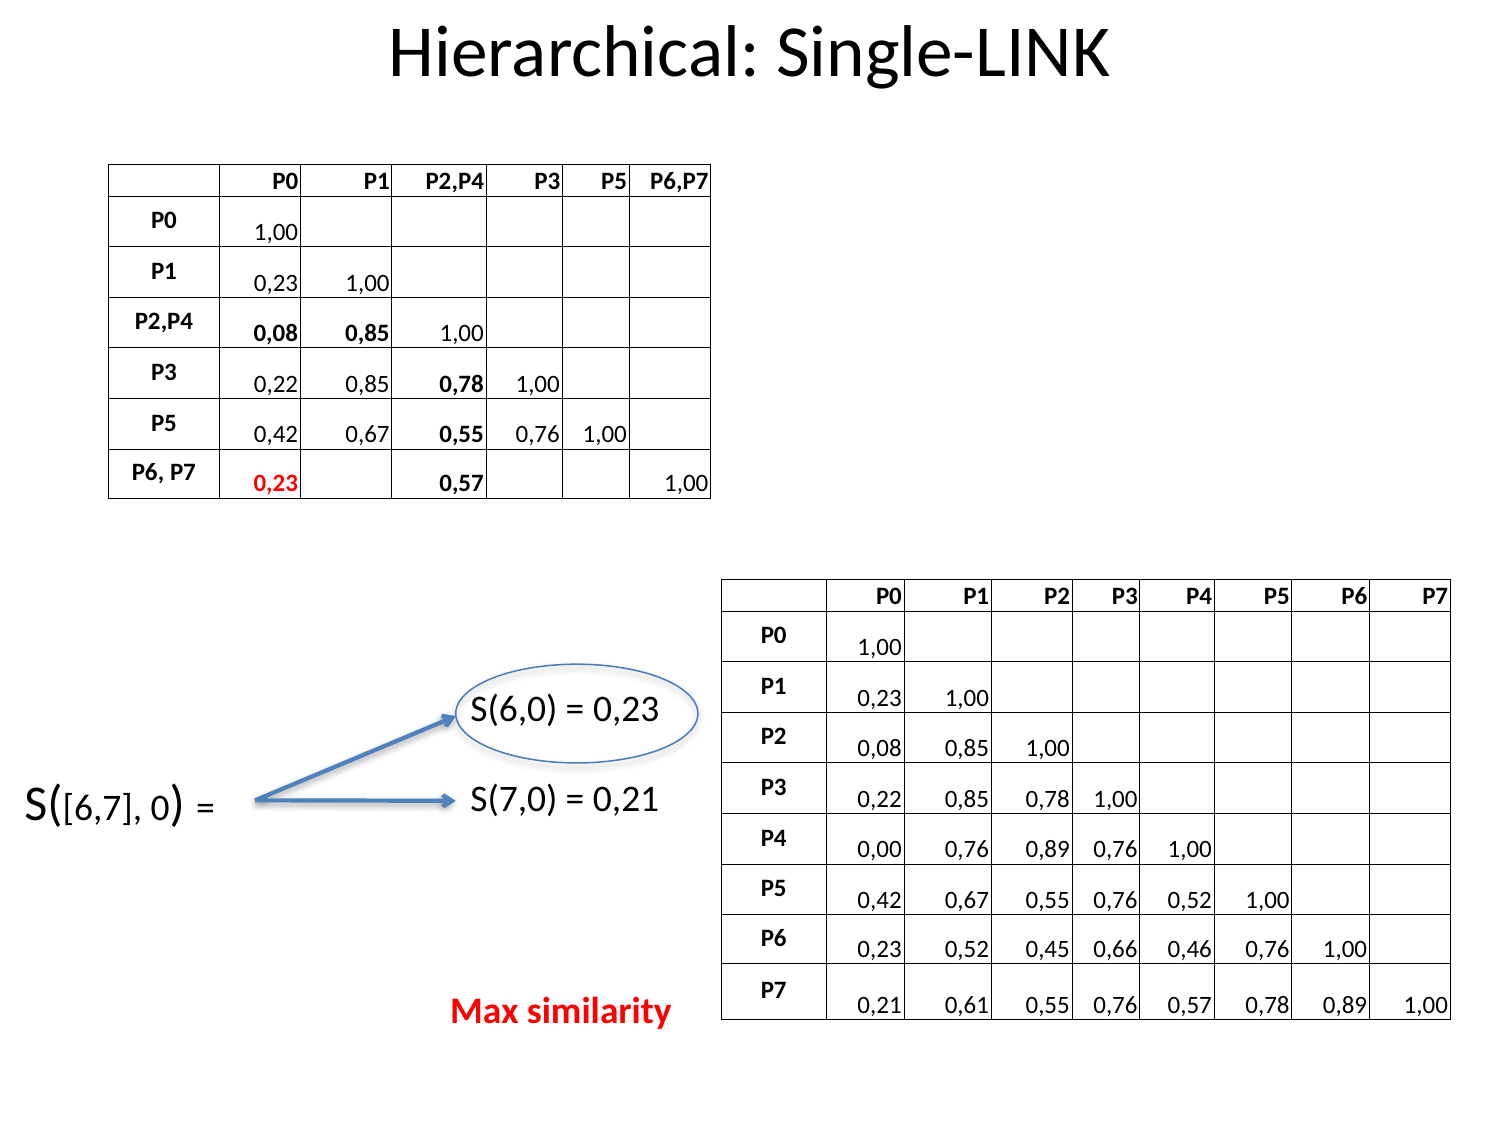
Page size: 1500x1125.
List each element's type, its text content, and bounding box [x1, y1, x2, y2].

table_cell P3 [722, 763, 826, 813]
table_cell 0,89 [1292, 964, 1369, 1019]
table_cell 0,67 [905, 865, 991, 914]
table_cell [630, 247, 710, 297]
table_header P5 [1215, 580, 1291, 611]
title Hierarchical: Single-LINK [75, 0, 1425, 99]
table_cell [1140, 763, 1214, 813]
table_cell [563, 247, 629, 297]
table_cell P6 [722, 915, 826, 963]
table_cell [1292, 763, 1369, 813]
table_cell 0,78 [1215, 964, 1291, 1019]
table_cell 0,22 [827, 763, 904, 813]
table_cell 0,78 [392, 348, 486, 398]
table_cell [1370, 612, 1450, 661]
table_cell [1073, 713, 1139, 762]
table_cell [630, 348, 710, 398]
table_cell 0,46 [1140, 915, 1214, 963]
table_cell [905, 612, 991, 661]
table_cell 1,00 [301, 247, 391, 297]
table_cell 0,76 [1073, 964, 1139, 1019]
table_cell [630, 399, 710, 449]
table_cell [1140, 662, 1214, 712]
table_cell 0,76 [487, 399, 562, 449]
table_cell 0,52 [905, 915, 991, 963]
table_cell 0,85 [301, 298, 391, 347]
table_cell [992, 662, 1072, 712]
table_cell 0,76 [1215, 915, 1291, 963]
text_box S([6,7], 0) = [9, 762, 256, 838]
table_cell [1370, 763, 1450, 813]
table_cell [1073, 662, 1139, 712]
table_cell [392, 197, 486, 246]
table_cell P1 [109, 247, 219, 297]
table_cell 0,61 [905, 964, 991, 1019]
table_header P0 [220, 165, 300, 196]
table_cell 1,00 [1292, 915, 1369, 963]
table_header P0 [827, 580, 904, 611]
table_cell 1,00 [1215, 865, 1291, 914]
table_cell 0,23 [220, 247, 300, 297]
table_cell [392, 247, 486, 297]
table_cell [1292, 814, 1369, 864]
table_cell 0,45 [992, 915, 1072, 963]
table_cell 0,85 [905, 763, 991, 813]
table_cell [563, 348, 629, 398]
table_cell [1292, 865, 1369, 914]
table_cell 1,00 [992, 713, 1072, 762]
table_cell [1292, 713, 1369, 762]
table_cell P7 [722, 964, 826, 1019]
text_box S(6,0) = 0,23 S(7,0) = 0,21 [455, 677, 721, 917]
table_header P4 [1140, 580, 1214, 611]
table_cell 1,00 [487, 348, 562, 398]
table_cell P2,P4 [109, 298, 219, 347]
table_header P1 [301, 165, 391, 196]
table_cell [563, 450, 629, 498]
table_cell 0,42 [220, 399, 300, 449]
table_cell [301, 450, 391, 498]
table_cell 0,22 [220, 348, 300, 398]
table_cell 1,00 [1073, 763, 1139, 813]
table_cell 0,55 [992, 964, 1072, 1019]
table_cell P5 [109, 399, 219, 449]
table_cell [1215, 763, 1291, 813]
table_cell 0,76 [1073, 865, 1139, 914]
table_cell [1292, 662, 1369, 712]
table_cell 0,85 [905, 713, 991, 762]
table_cell 1,00 [1140, 814, 1214, 864]
table_cell 0,78 [992, 763, 1072, 813]
table_cell [1370, 915, 1450, 963]
table_header P6 [1292, 580, 1369, 611]
table_cell 1,00 [905, 662, 991, 712]
table_cell 1,00 [1370, 964, 1450, 1019]
table_cell P3 [109, 348, 219, 398]
table_cell 0,08 [220, 298, 300, 347]
table_header P3 [487, 165, 562, 196]
table_cell [1215, 662, 1291, 712]
table_cell [1370, 865, 1450, 914]
table_cell [487, 298, 562, 347]
table_cell [1370, 713, 1450, 762]
table_cell 1,00 [827, 612, 904, 661]
table_cell P4 [722, 814, 826, 864]
table_cell P1 [722, 662, 826, 712]
table_cell [1215, 612, 1291, 661]
table_header P2 [992, 580, 1072, 611]
table_header [109, 165, 219, 196]
table_cell 0,08 [827, 713, 904, 762]
table_cell 0,67 [301, 399, 391, 449]
table_cell [301, 197, 391, 246]
table_cell 1,00 [563, 399, 629, 449]
table_cell [630, 197, 710, 246]
table_header P6,P7 [630, 165, 710, 196]
table_cell 0,52 [1140, 865, 1214, 914]
table_cell [487, 450, 562, 498]
table_cell P2 [722, 713, 826, 762]
table_cell P5 [722, 865, 826, 914]
table_cell [1292, 612, 1369, 661]
table_cell 0,57 [392, 450, 486, 498]
table_header P2,P4 [392, 165, 486, 196]
table_cell 0,21 [827, 964, 904, 1019]
table_cell [563, 298, 629, 347]
table_cell 1,00 [392, 298, 486, 347]
table_cell 0,23 [827, 662, 904, 712]
table_cell [1140, 612, 1214, 661]
table_cell [1140, 713, 1214, 762]
table_cell [1370, 814, 1450, 864]
table_cell [1215, 814, 1291, 864]
table_header [722, 580, 826, 611]
table_cell [1073, 612, 1139, 661]
table_cell P6, P7 [109, 450, 219, 498]
table_cell 1,00 [220, 197, 300, 246]
table_cell 0,89 [992, 814, 1072, 864]
table_cell 0,85 [301, 348, 391, 398]
table_header P5 [563, 165, 629, 196]
table_cell [1215, 713, 1291, 762]
table_cell 0,66 [1073, 915, 1139, 963]
table_cell [992, 612, 1072, 661]
table_cell [487, 247, 562, 297]
table_cell P0 [722, 612, 826, 661]
table_cell 0,23 [827, 915, 904, 963]
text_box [247, 715, 456, 800]
table_header P3 [1073, 580, 1139, 611]
table_cell 0,55 [992, 865, 1072, 914]
table_cell 0,57 [1140, 964, 1214, 1019]
table_cell [1370, 662, 1450, 712]
table_cell 0,42 [827, 865, 904, 914]
table_cell 0,00 [827, 814, 904, 864]
table_header P7 [1370, 580, 1450, 611]
table_cell [630, 298, 710, 347]
table_cell 0,76 [905, 814, 991, 864]
table_cell [563, 197, 629, 246]
table_cell P0 [109, 197, 219, 246]
text_box Max similarity [435, 979, 711, 1039]
table_cell 0,23 [220, 450, 300, 498]
table_cell 1,00 [630, 450, 710, 498]
table_header P1 [905, 580, 991, 611]
table_cell P6, P7 [455, 709, 701, 808]
text_box [454, 663, 699, 764]
table_cell [487, 197, 562, 246]
table_cell 0,55 [392, 399, 486, 449]
table_cell 0,76 [1073, 814, 1139, 864]
